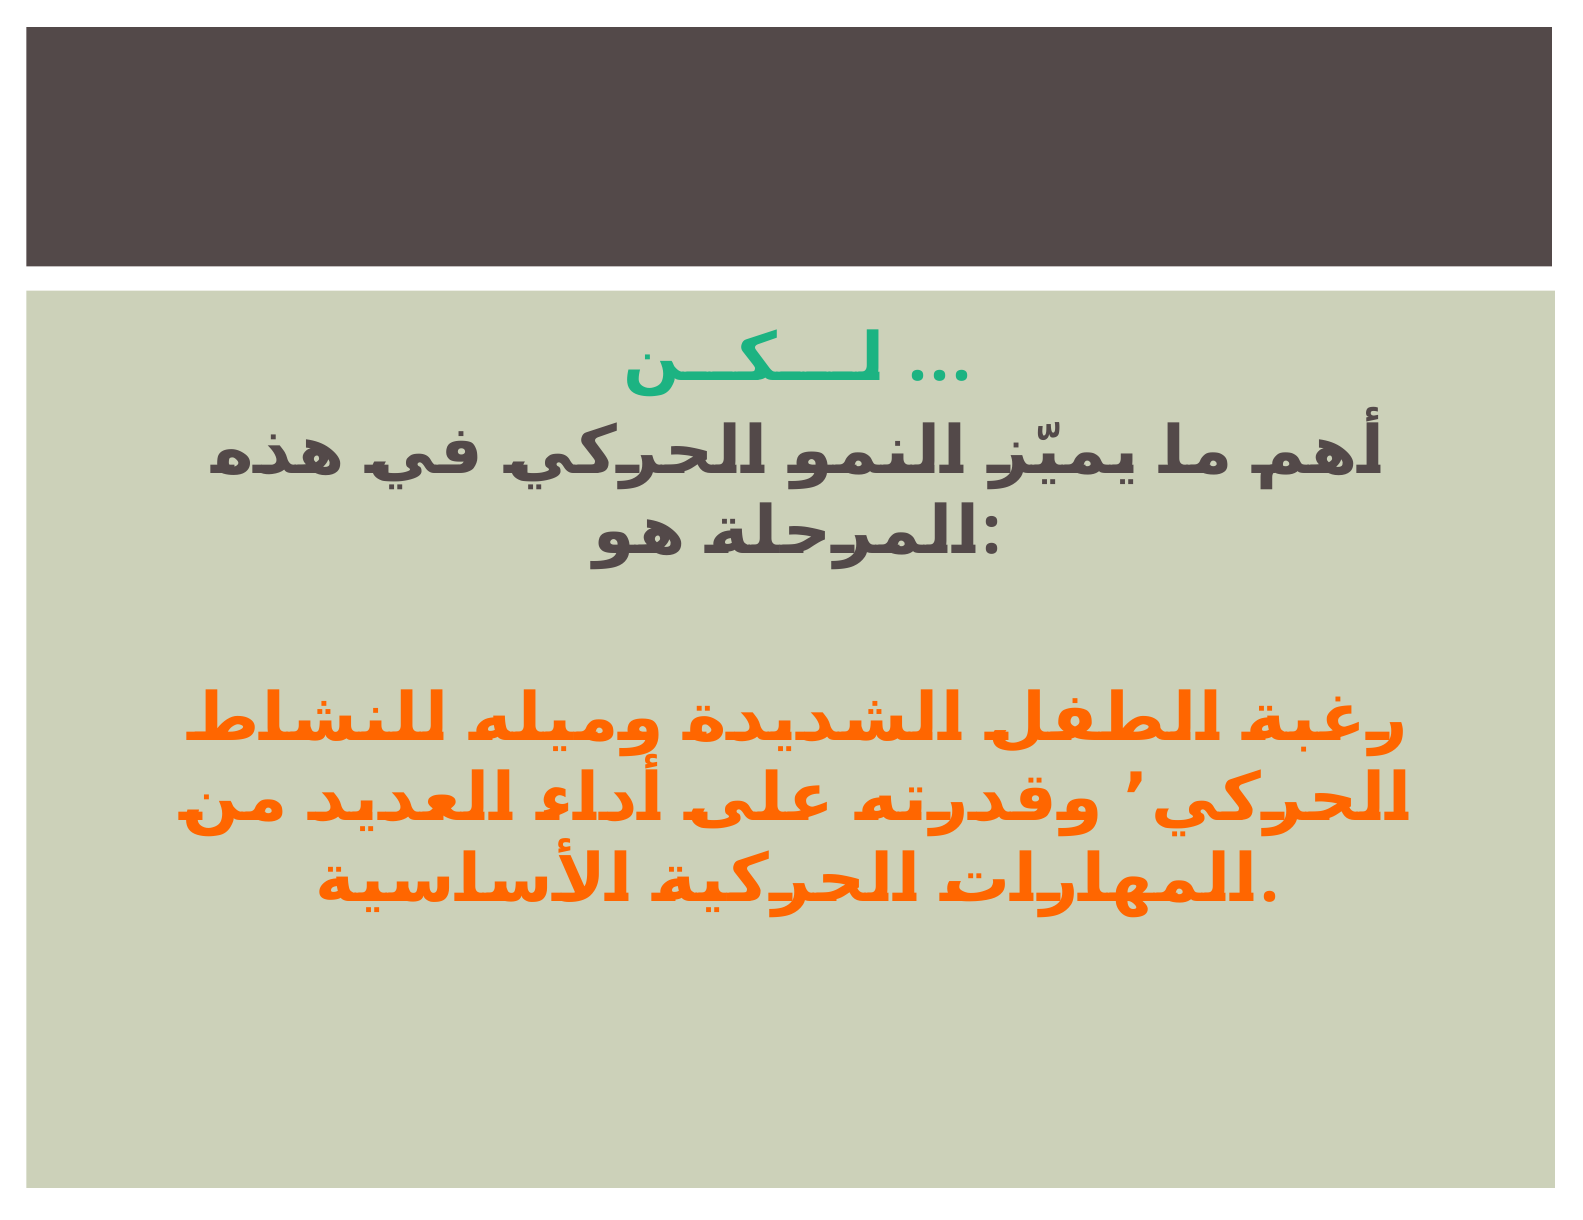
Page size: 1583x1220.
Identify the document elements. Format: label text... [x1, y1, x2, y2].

list لـــكــن ... أهم ما يميّز النمو الحركي في هذه المرحلة هو: رغبة الطفل الشديدة وميله للنشاط الحركي٬ وقدرته على أداء العديد من المهارات الحركية الأساسية. [65, 305, 1522, 1090]
